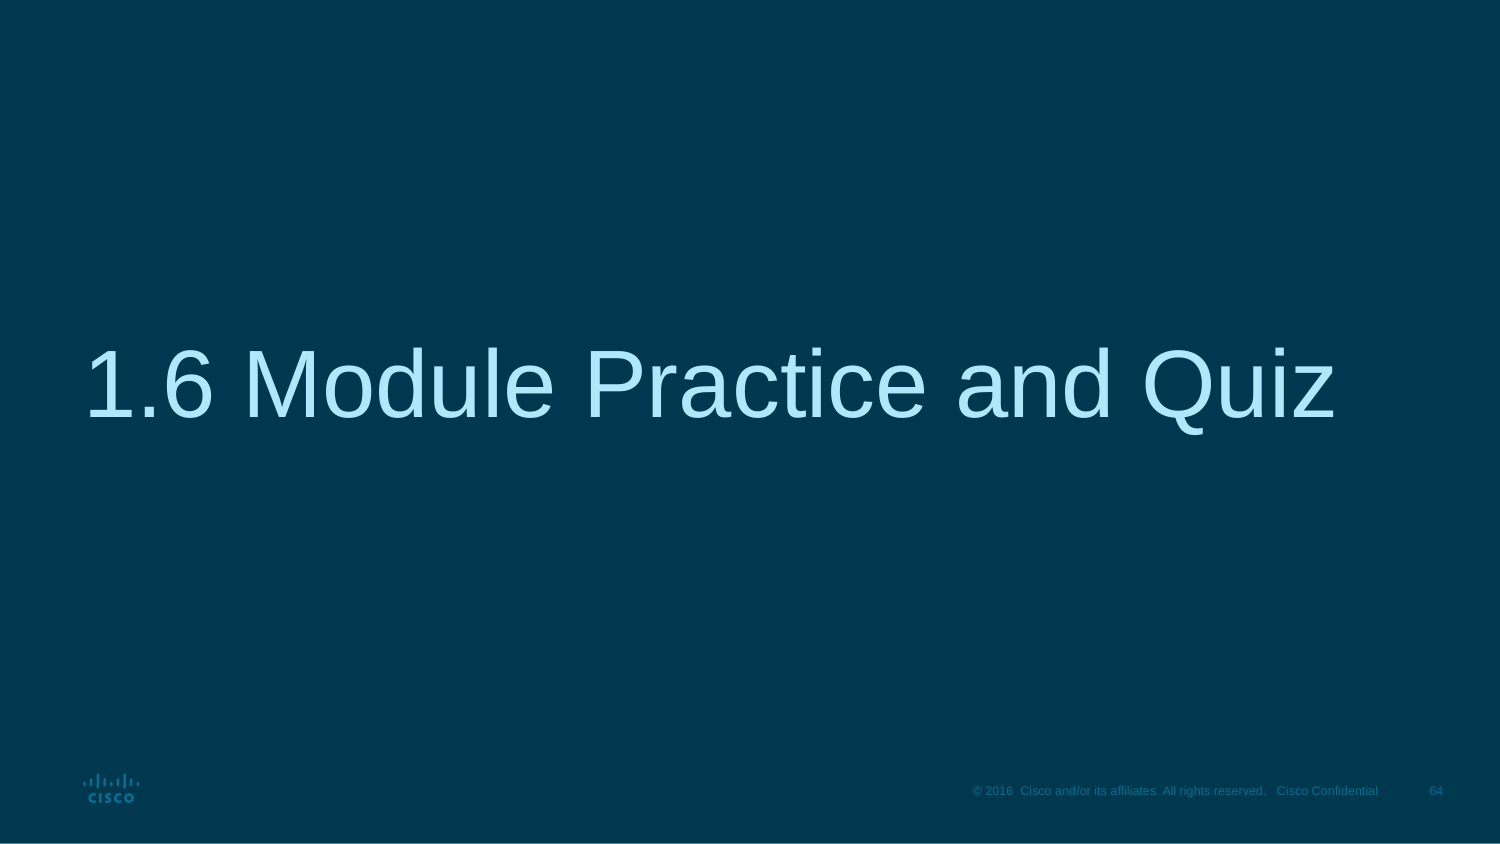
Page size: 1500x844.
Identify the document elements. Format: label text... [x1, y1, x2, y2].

title 1.6 Module Practice and Quiz [68, 286, 1427, 446]
